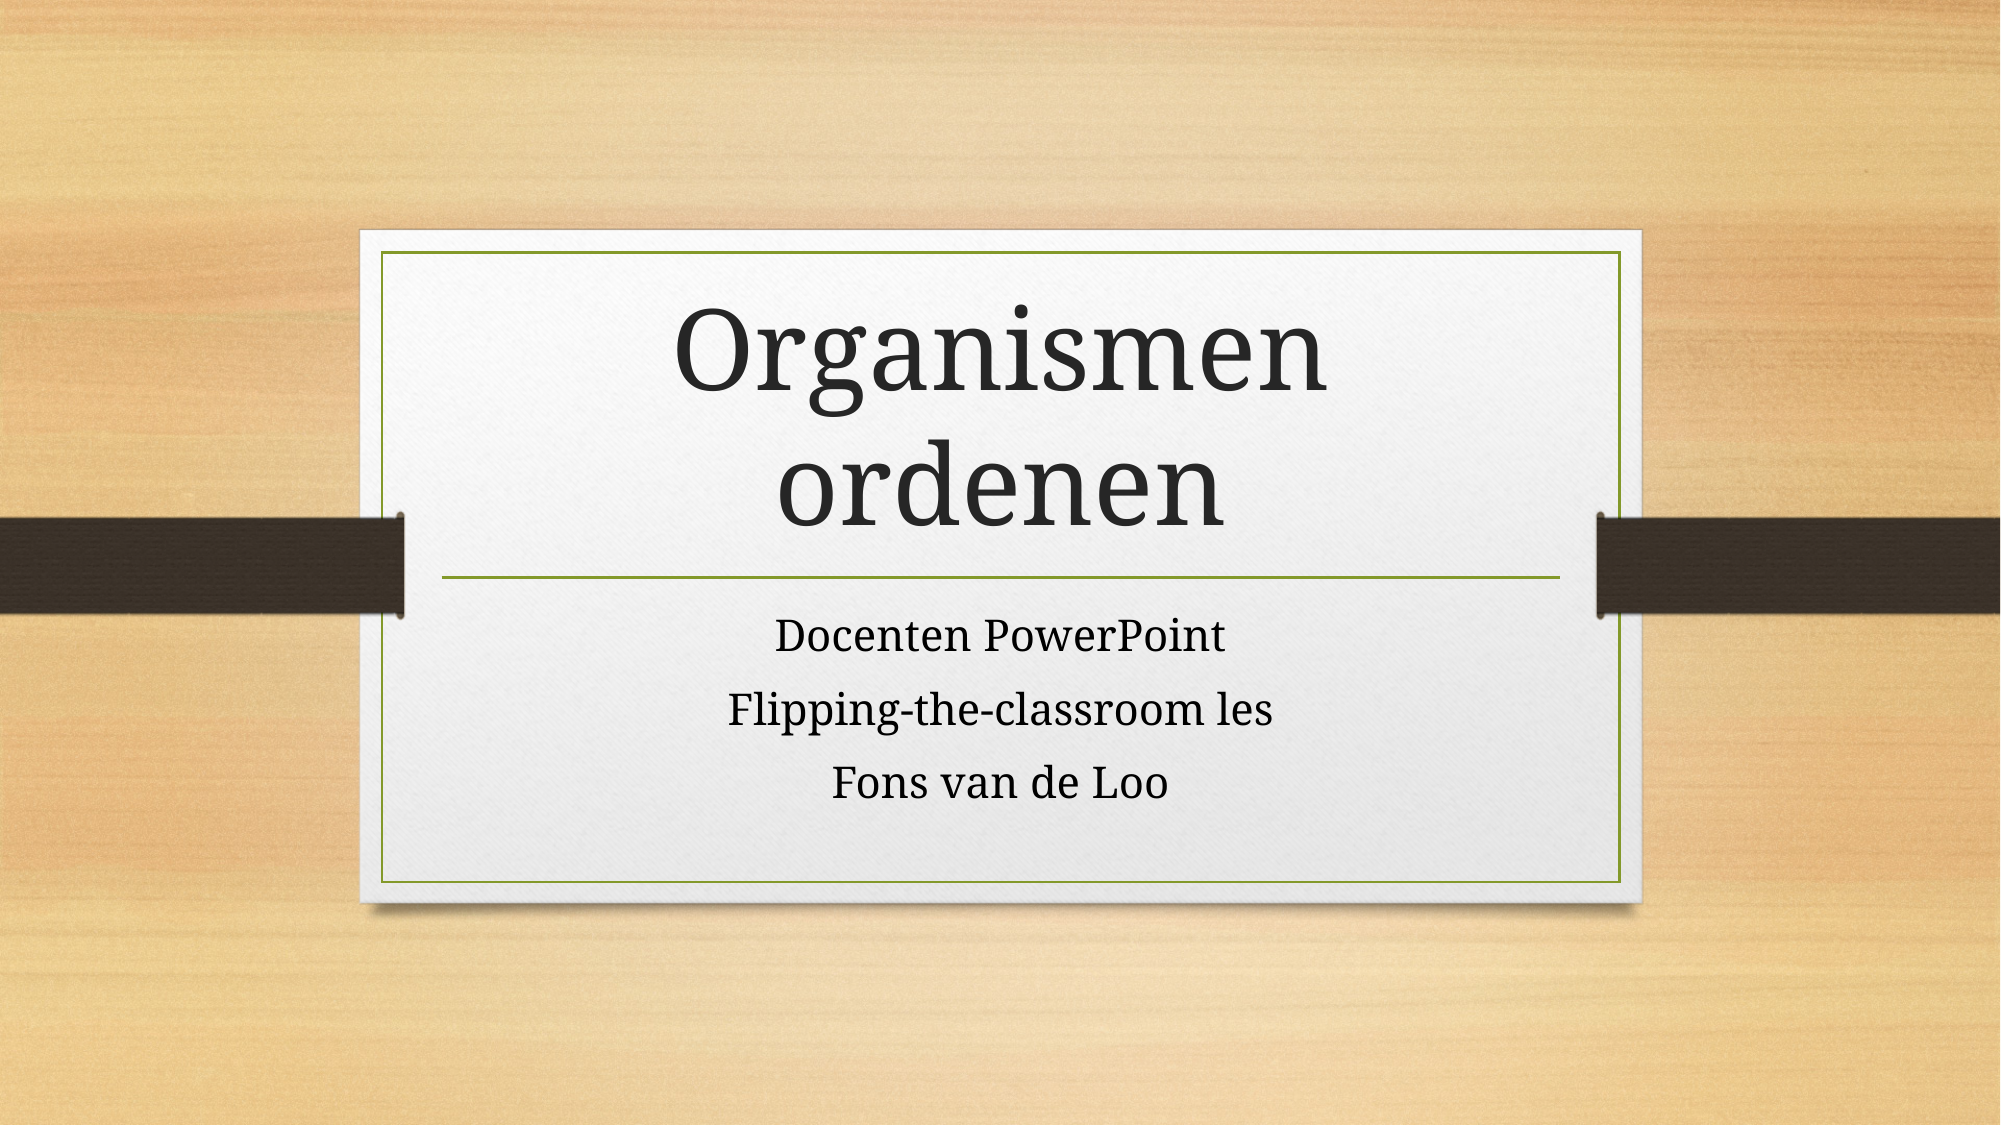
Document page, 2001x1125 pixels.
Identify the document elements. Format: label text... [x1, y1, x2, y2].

picture [0, 0, 2001, 1125]
title Organismen ordenen [441, 306, 1560, 556]
subtitle Docenten PowerPoint Flipping-the-classroom les Fons van de Loo [441, 600, 1560, 817]
